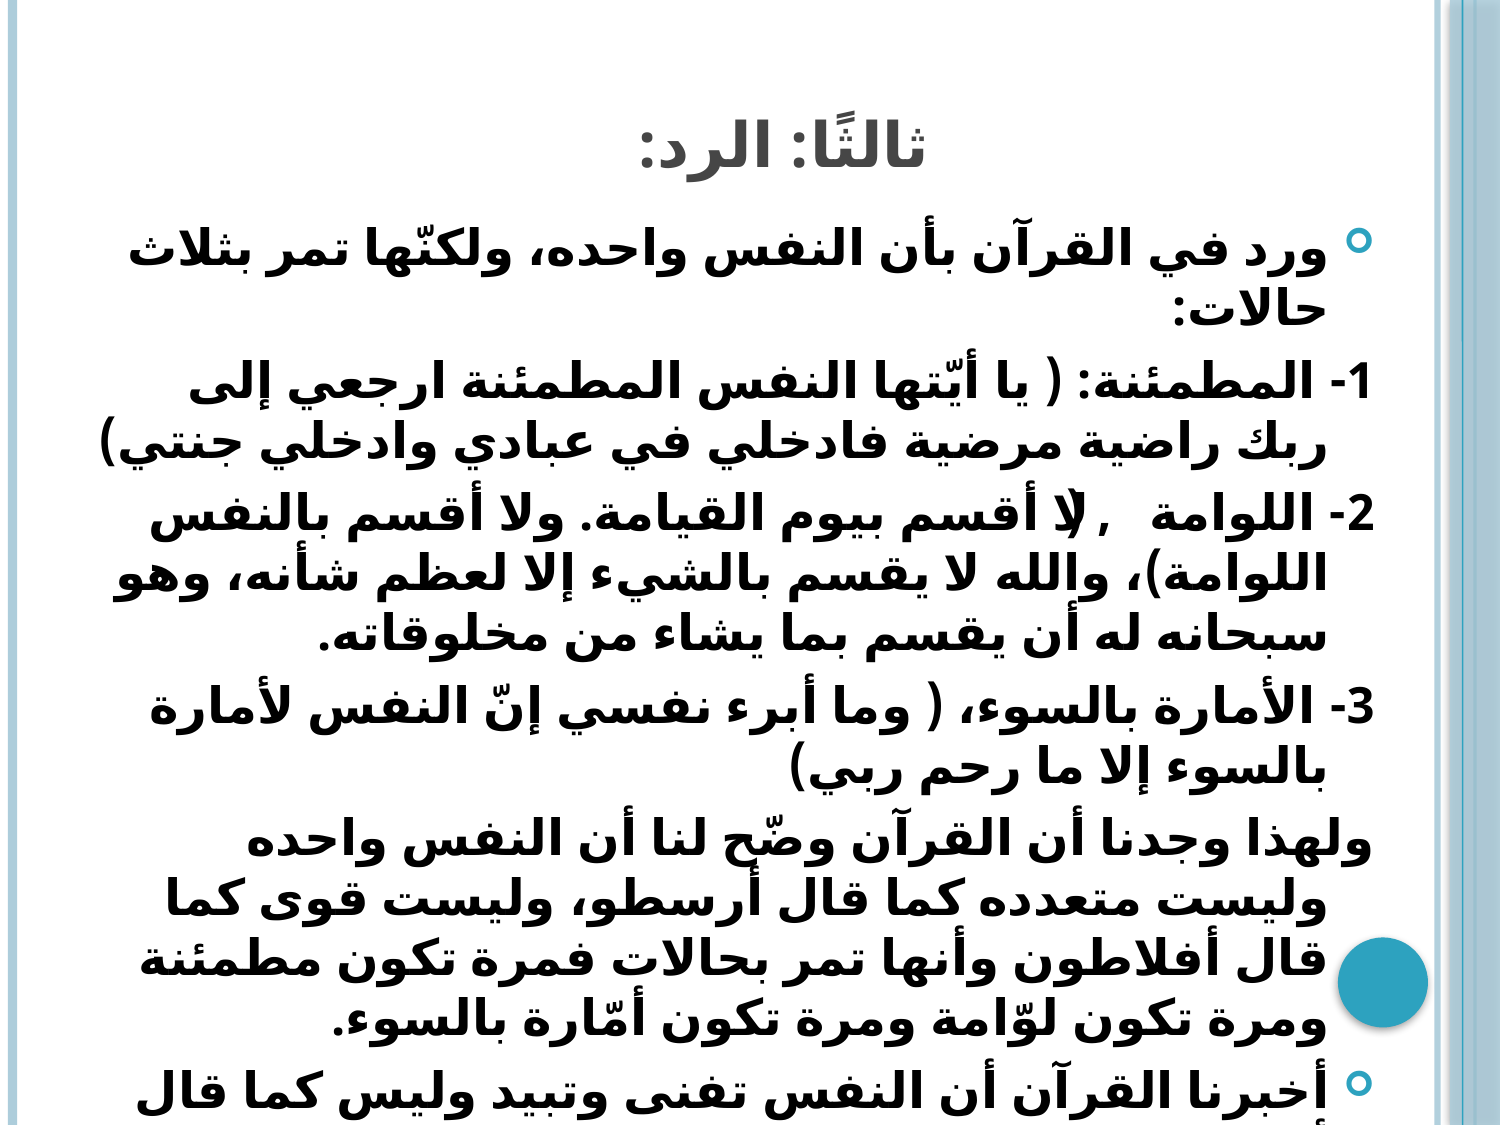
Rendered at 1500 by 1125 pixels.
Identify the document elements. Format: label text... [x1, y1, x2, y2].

title ثالثًا: الرد: [171, 0, 1397, 188]
list ورد في القرآن بأن النفس واحده، ولكنّها تمر بثلاث حالات: 1- المطمئنة: ( يا أيّتها النفس المطمئنة ارجعي إلى ربك راضية مرضية فادخلي في عبادي وادخلي جنتي) 2- اللوامة, ( لا أقسم بيوم القيامة. ولا أقسم بالنفس اللوامة)، والله لا يقسم بالشيء إلا لعظم شأنه، وهو سبحانه له أن يقسم بما يشاء من مخلوقاته. 3- الأمارة بالسوء، ( وما أبرء نفسي إنّ النفس لأمارة بالسوء إلا ما رحم ربي) ولهذا وجدنا أن القرآن وضّح لنا أن النفس واحده وليست متعدده كما قال أرسطو، وليست قوى كما قال أفلاطون وأنها تمر بحالات فمرة تكون مطمئنة ومرة تكون لوّامة ومرة تكون أمّارة بالسوء. أخبرنا القرآن أن النفس تفنى وتبيد وليس كما قال أفلاطون وإن فناءها هو مفارقتها للجسد. ( الله يتوفى الأنفس حين موتها والتي لم تمت في منامها فيُمسك التي قضى عليها الموت ويرسل الأخرى إلى أجل مسمى) [76, 208, 1390, 1020]
